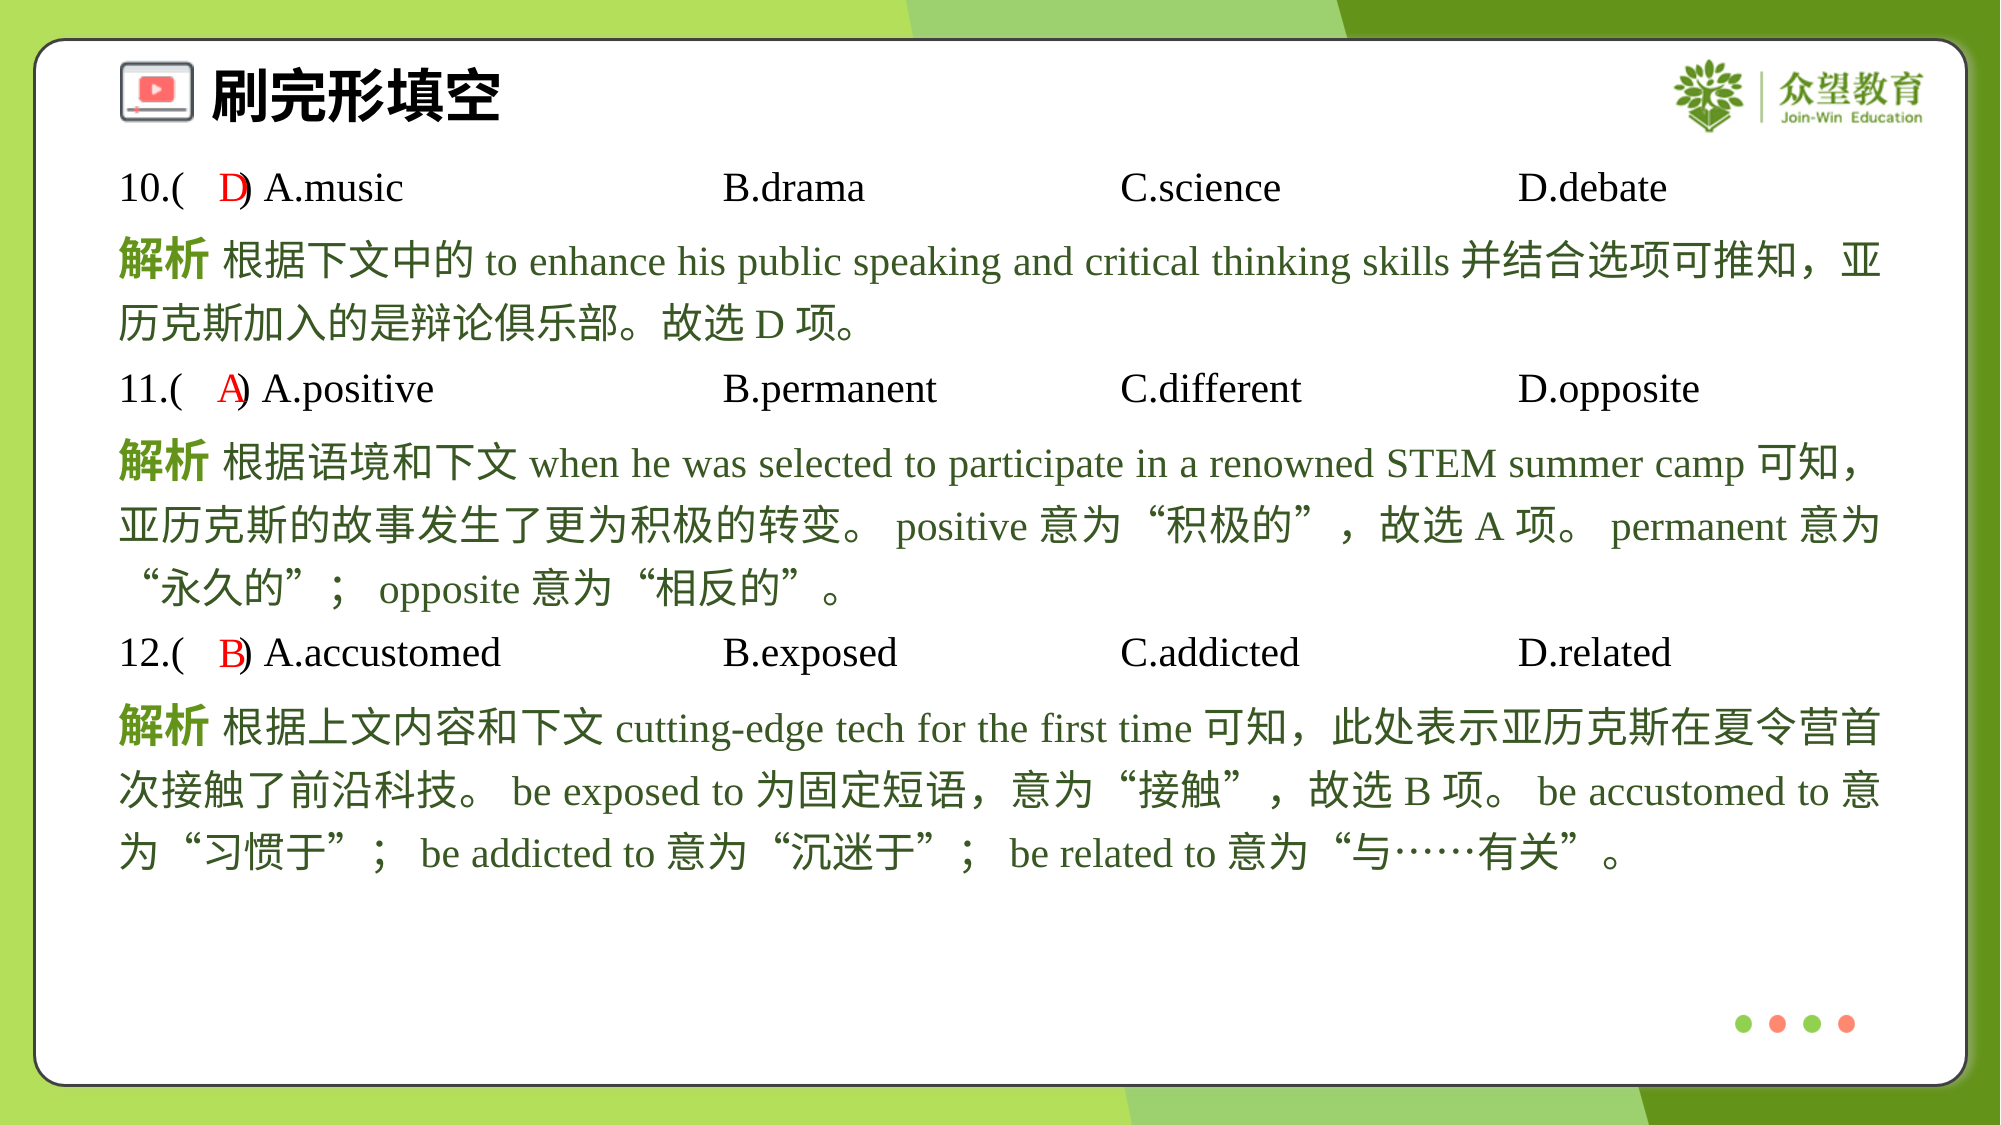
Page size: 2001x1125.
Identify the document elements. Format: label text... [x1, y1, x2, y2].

text_box 11.( ) A.positive B.permanent C.different D.opposite [118, 348, 212, 406]
picture [0, 0, 2000, 1125]
text_box 10.( ) A.music B.drama C.science D.debate [254, 146, 1883, 204]
text_box 解析 根据下文中的to enhance his public speaking and critical thinking skills并结合选项可推知，亚历克斯加入的是辩论俱乐部。故选D项。 [118, 215, 1883, 343]
text_box B [213, 612, 252, 671]
text_box 解析 根据上文内容和下文cutting-edge tech for the first time可知，此处表示亚历克斯在夏令营首次接触了前沿科技。be exposed to为固定短语，意为“接触”，故选B项。be accustomed to意为“习惯于”；be addicted to意为“沉迷于”；be related to意为“与……有关”。 [118, 682, 1883, 871]
text_box 12.( ) A.accustomed B.exposed C.addicted D.related [252, 612, 1883, 670]
text_box 11.( ) A.positive B.permanent C.different D.opposite [252, 348, 1883, 406]
text_box 解析 根据语境和下文when he was selected to participate in a renowned STEM summer camp可知，亚历克斯的故事发生了更为积极的转变。positive意为“积极的”，故选A项。permanent意为“永久的”；opposite意为“相反的”。 [118, 417, 1883, 607]
text_box A [212, 348, 252, 406]
text_box 10.( ) A.music B.drama C.science D.debate [118, 146, 213, 204]
text_box 12.( ) A.accustomed B.exposed C.addicted D.related [118, 612, 213, 670]
text_box D [213, 146, 254, 205]
